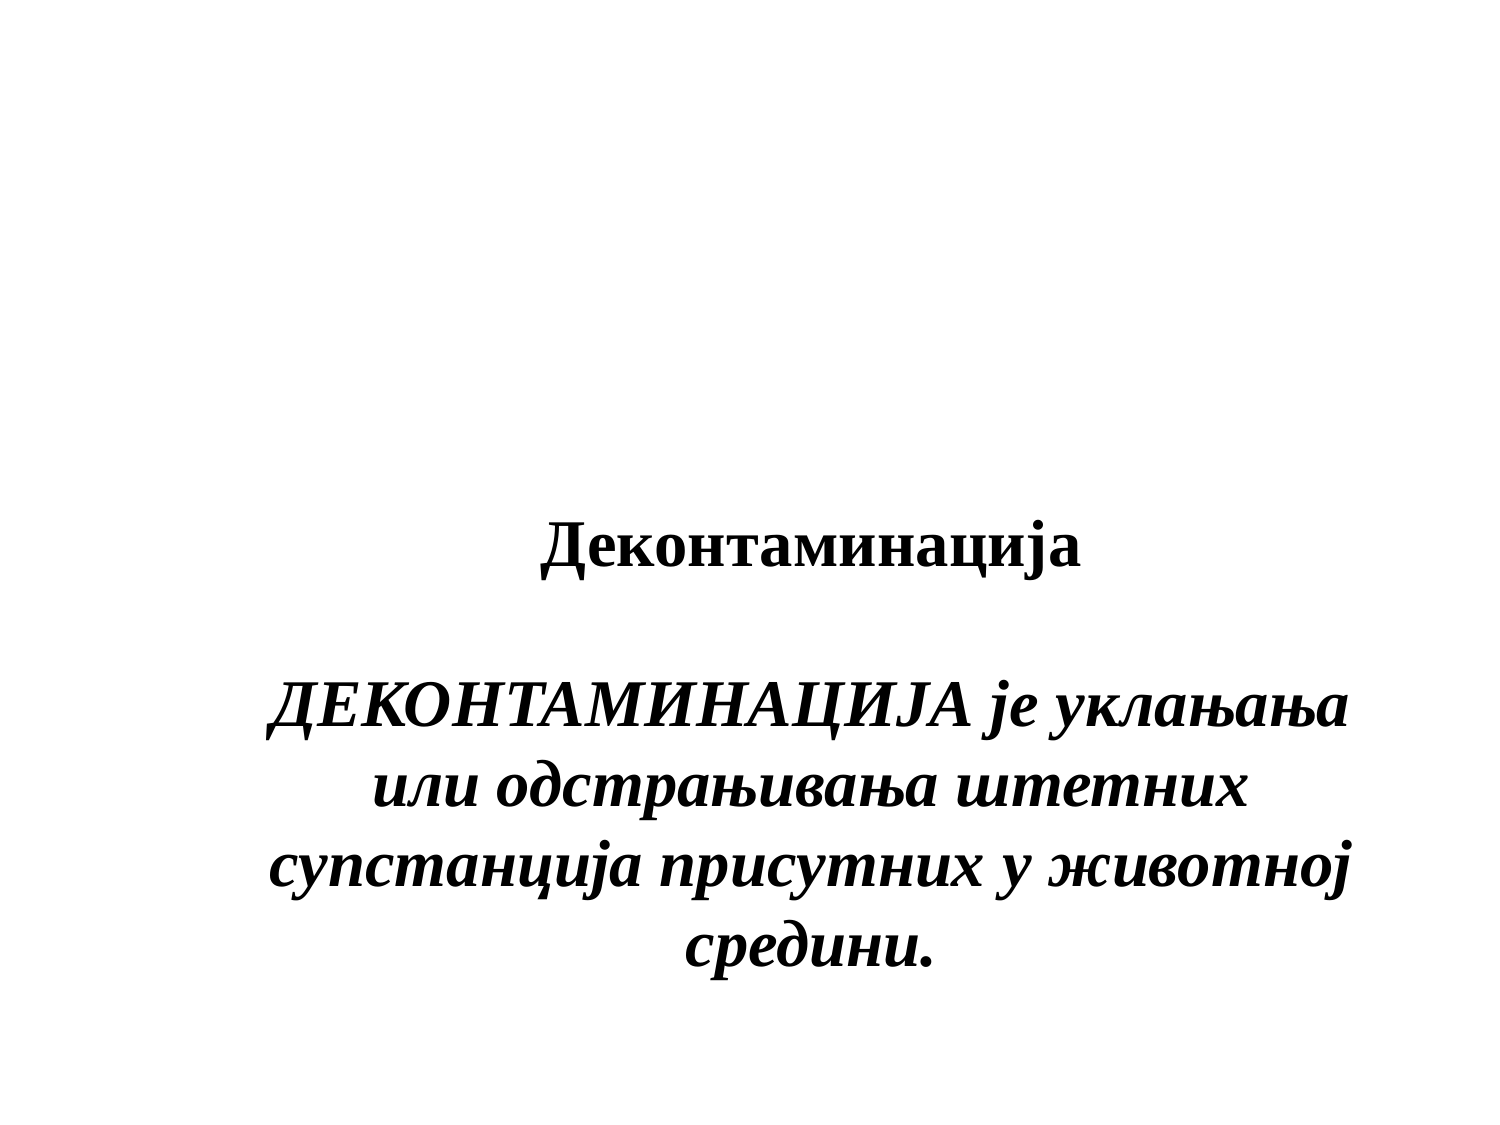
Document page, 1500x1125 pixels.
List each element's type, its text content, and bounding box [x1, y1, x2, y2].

text_box Деконтаминација ДЕКОНТАМИНАЦИЈА је уклањања или одстрањивања штетних супстанција присутних у животној средини. [123, 492, 1424, 1067]
